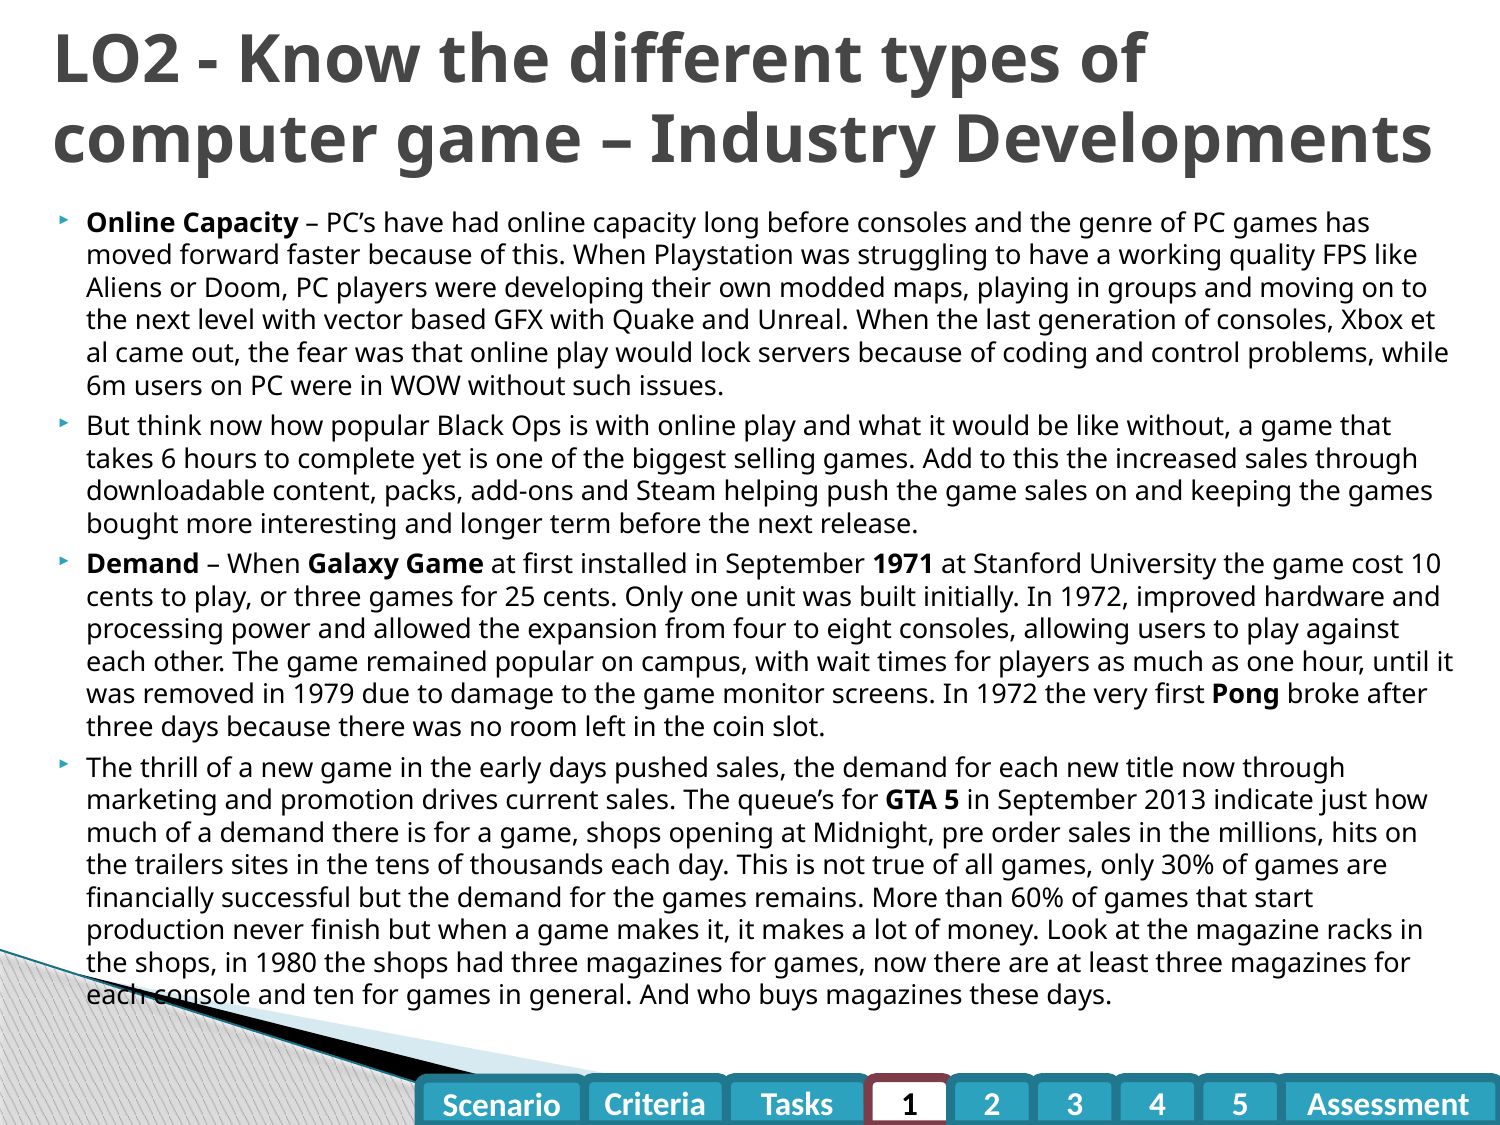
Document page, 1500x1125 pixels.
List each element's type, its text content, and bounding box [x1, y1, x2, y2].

text_box 5 [1194, 1073, 1287, 1125]
text_box 3 [1028, 1073, 1116, 1125]
text_box Assessment [1280, 1073, 1500, 1125]
text_box 1 [863, 1073, 951, 1125]
text_box Criteria [580, 1073, 726, 1125]
list Online Capacity – PC’s have had online capacity long before consoles and the genre of PC games has moved forward faster because of this. When Playstation was struggling to have a working quality FPS like Aliens or Doom, PC players were developing their own modded maps, playing in groups and moving on to the next level with vector based GFX with Quake and Unreal. When the last generation of consoles, Xbox et al came out, the fear was that online play would lock servers because of coding and control problems, while 6m users on PC were in WOW without such issues. But think now how popular Black Ops is with online play and what it would be like without, a game that takes 6 hours to complete yet is one of the biggest selling games. Add to this the increased sales through downloadable content, packs, add-ons and Steam helping push the game sales on and keeping the games bought more interesting and longer term before the next release. Demand – When Galaxy Game at first installed in September 1971 at Stanford University the game cost 10 cents to play, or three games for 25 cents. Only one unit was built initially. In 1972, improved hardware and processing power and allowed the expansion from four to eight consoles, allowing users to play against each other. The game remained popular on campus, with wait times for players as much as one hour, until it was removed in 1979 due to damage to the game monitor screens. In 1972 the very first Pong broke after three days because there was no room left in the coin slot. The thrill of a new game in the early days pushed sales, the demand for each new title now through marketing and promotion drives current sales. The queue’s for GTA 5 in September 2013 indicate just how much of a demand there is for a game, shops opening at Midnight, pre order sales in the millions, hits on the trailers sites in the tens of thousands each day. This is not true of all games, only 30% of games are financially successful but the demand for the games remains. More than 60% of games that start production never finish but when a game makes it, it makes a lot of money. Look at the magazine racks in the shops, in 1980 the shops had three magazines for games, now there are at least three magazines for each console and ten for games in general. And who buys magazines these days. [41, 198, 1471, 1083]
text_box 4 [1111, 1073, 1199, 1125]
text_box Scenario [414, 1073, 584, 1125]
title LO2 - Know the different types of computer game – Industry Developments [37, 19, 1471, 173]
text_box 2 [946, 1073, 1033, 1125]
text_box Tasks [721, 1073, 868, 1125]
